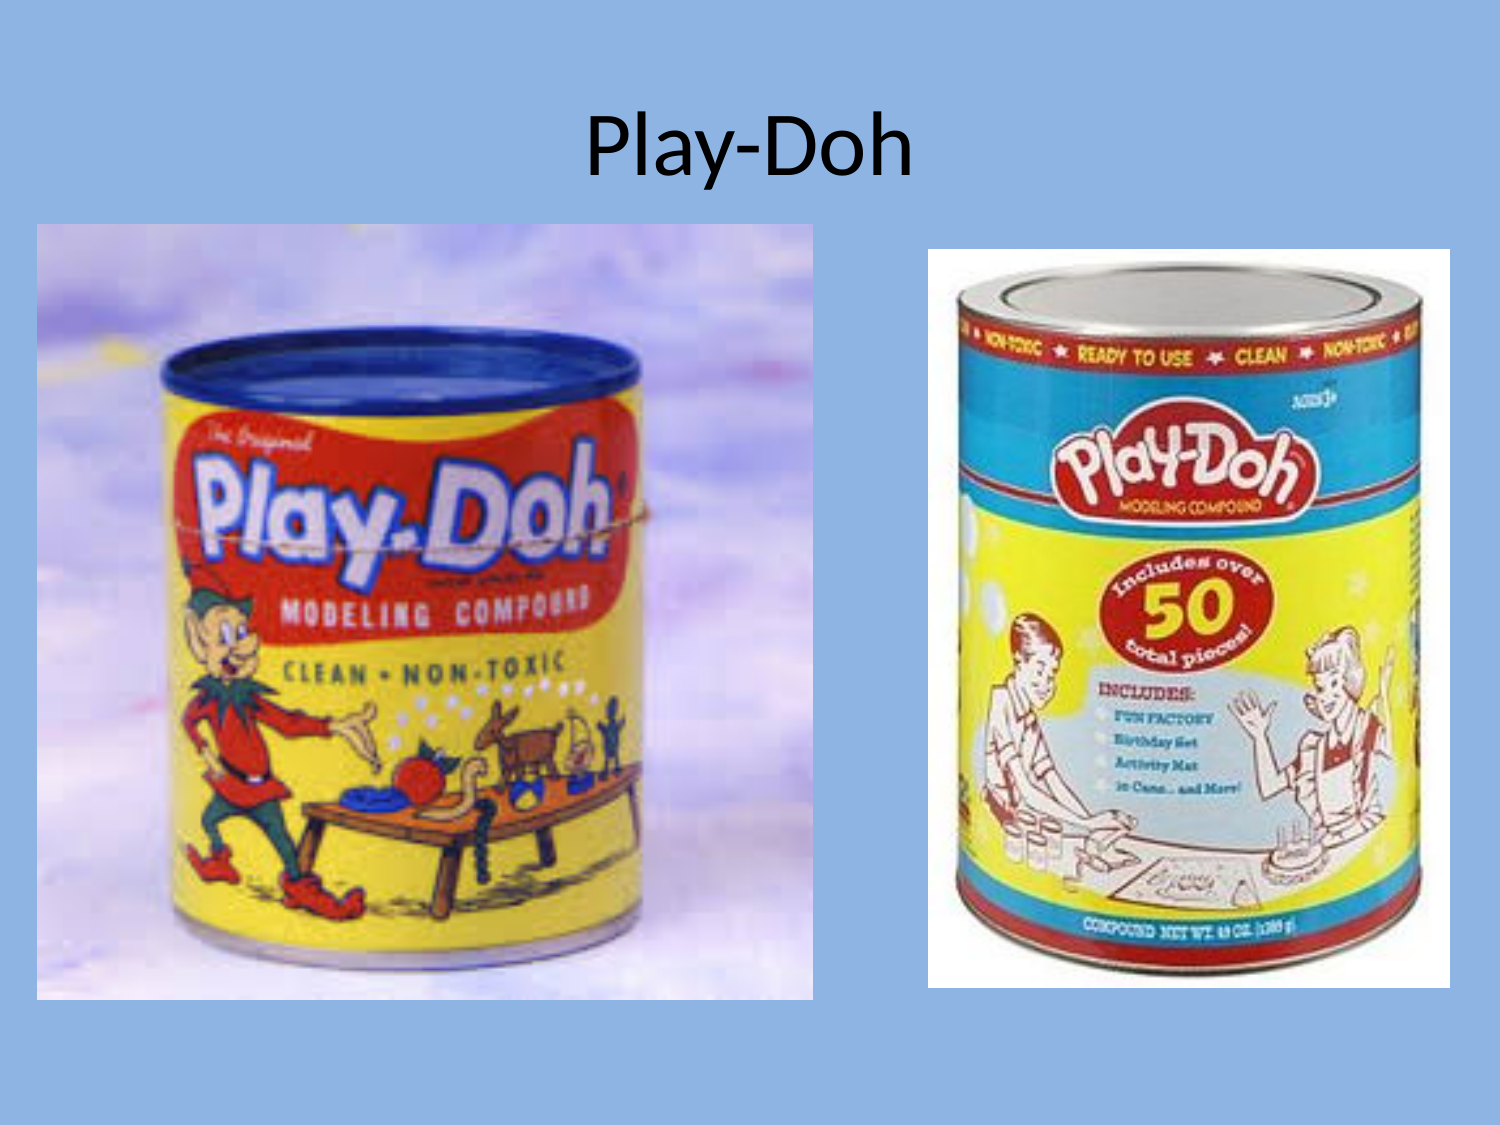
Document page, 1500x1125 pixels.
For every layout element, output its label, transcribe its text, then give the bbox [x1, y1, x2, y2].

picture [37, 224, 813, 1001]
picture [928, 249, 1451, 988]
title Play-Doh [75, 45, 1425, 233]
